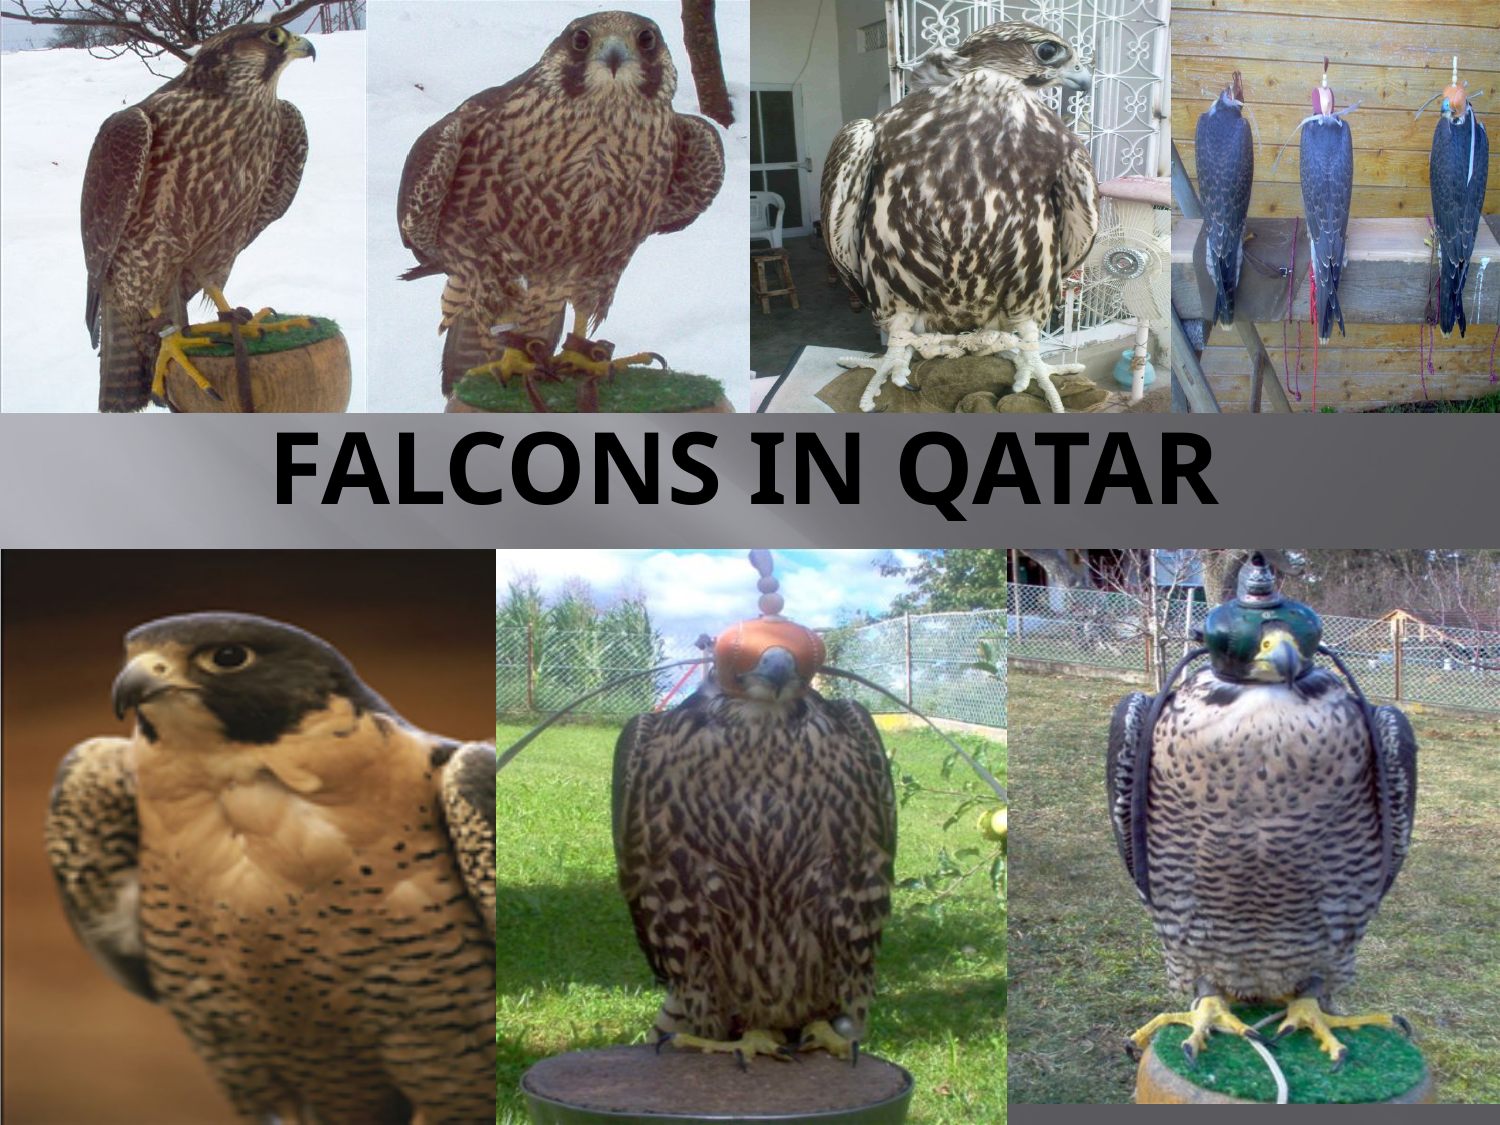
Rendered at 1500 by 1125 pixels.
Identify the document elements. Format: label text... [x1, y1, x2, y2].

picture [0, 549, 1500, 1125]
picture [0, 0, 1500, 413]
title Falcons in Qatar [69, 455, 1420, 525]
